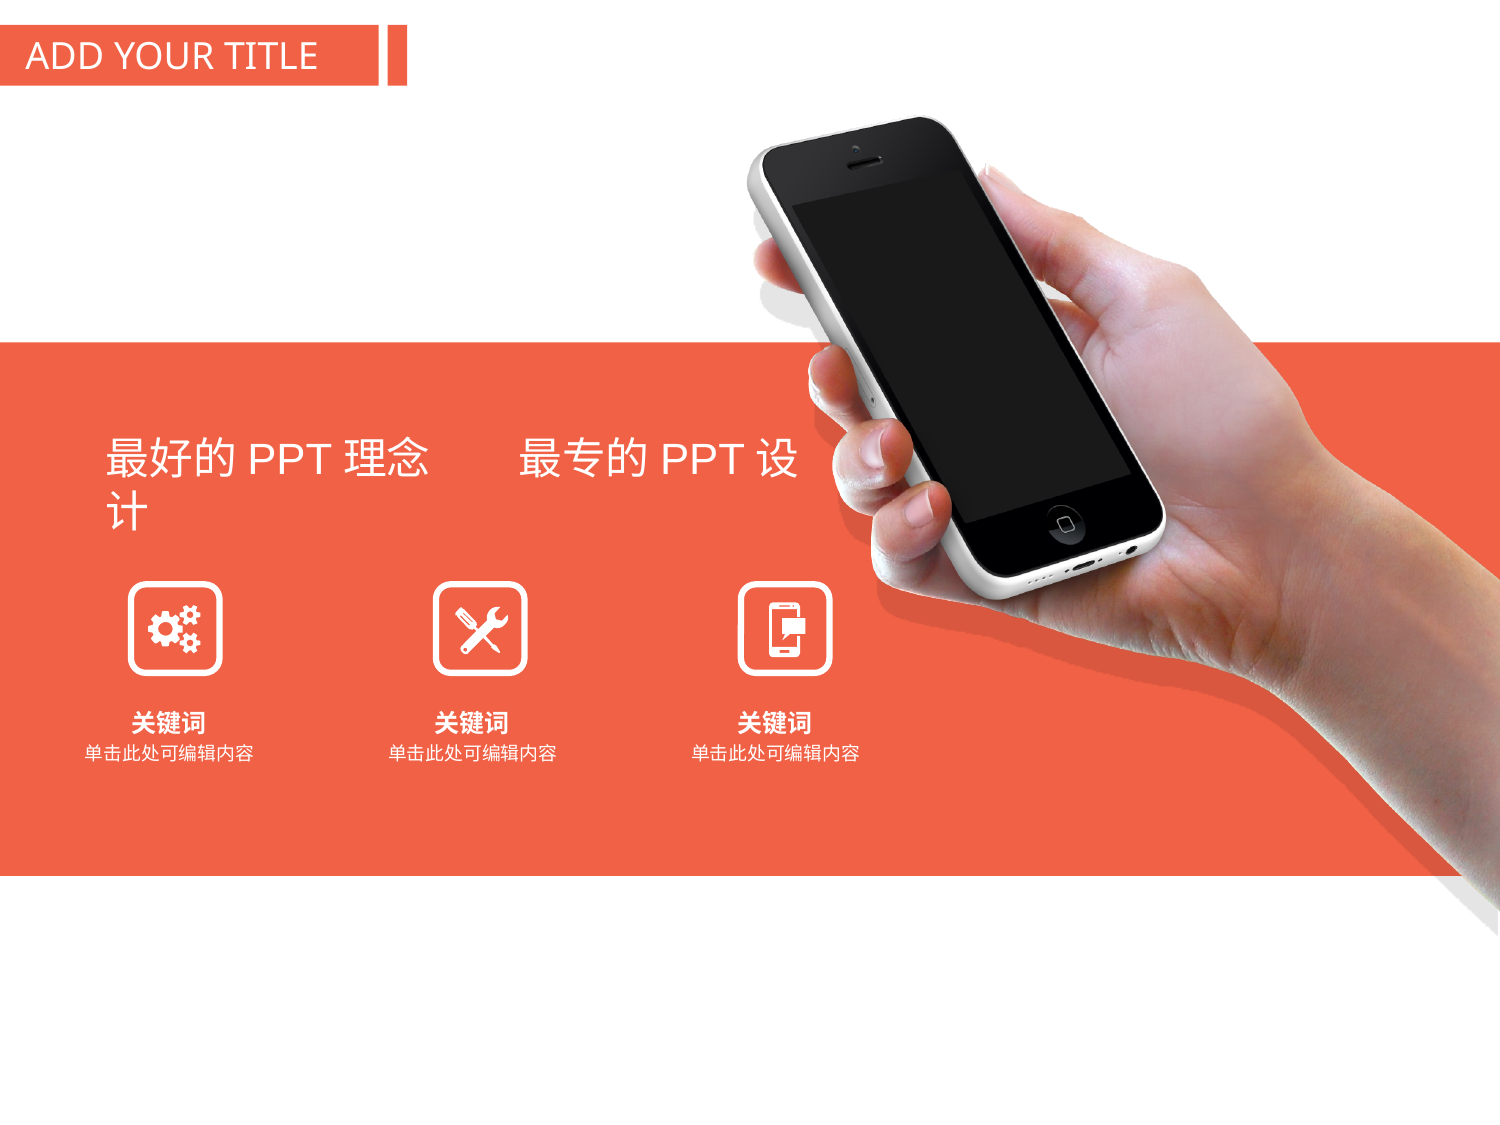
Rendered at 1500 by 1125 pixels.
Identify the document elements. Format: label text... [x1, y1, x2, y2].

text_box 关键词 [84, 707, 254, 738]
text_box 最好的PPT理念 最专的PPT设计 [102, 391, 688, 576]
text_box [0, 24, 10, 86]
text_box [455, 606, 509, 655]
text_box [435, 584, 525, 673]
text_box 关键词 [387, 707, 557, 738]
text_box [0, 342, 688, 876]
text_box [387, 24, 408, 86]
text_box ADD YOUR TITLE HERE [10, 24, 368, 130]
text_box 单击此处可编辑内容 [85, 741, 373, 765]
text_box [148, 605, 201, 654]
picture [693, 85, 1500, 933]
text_box 单击此处可编辑内容 [388, 741, 676, 765]
text_box [368, 24, 379, 86]
text_box [130, 584, 220, 673]
